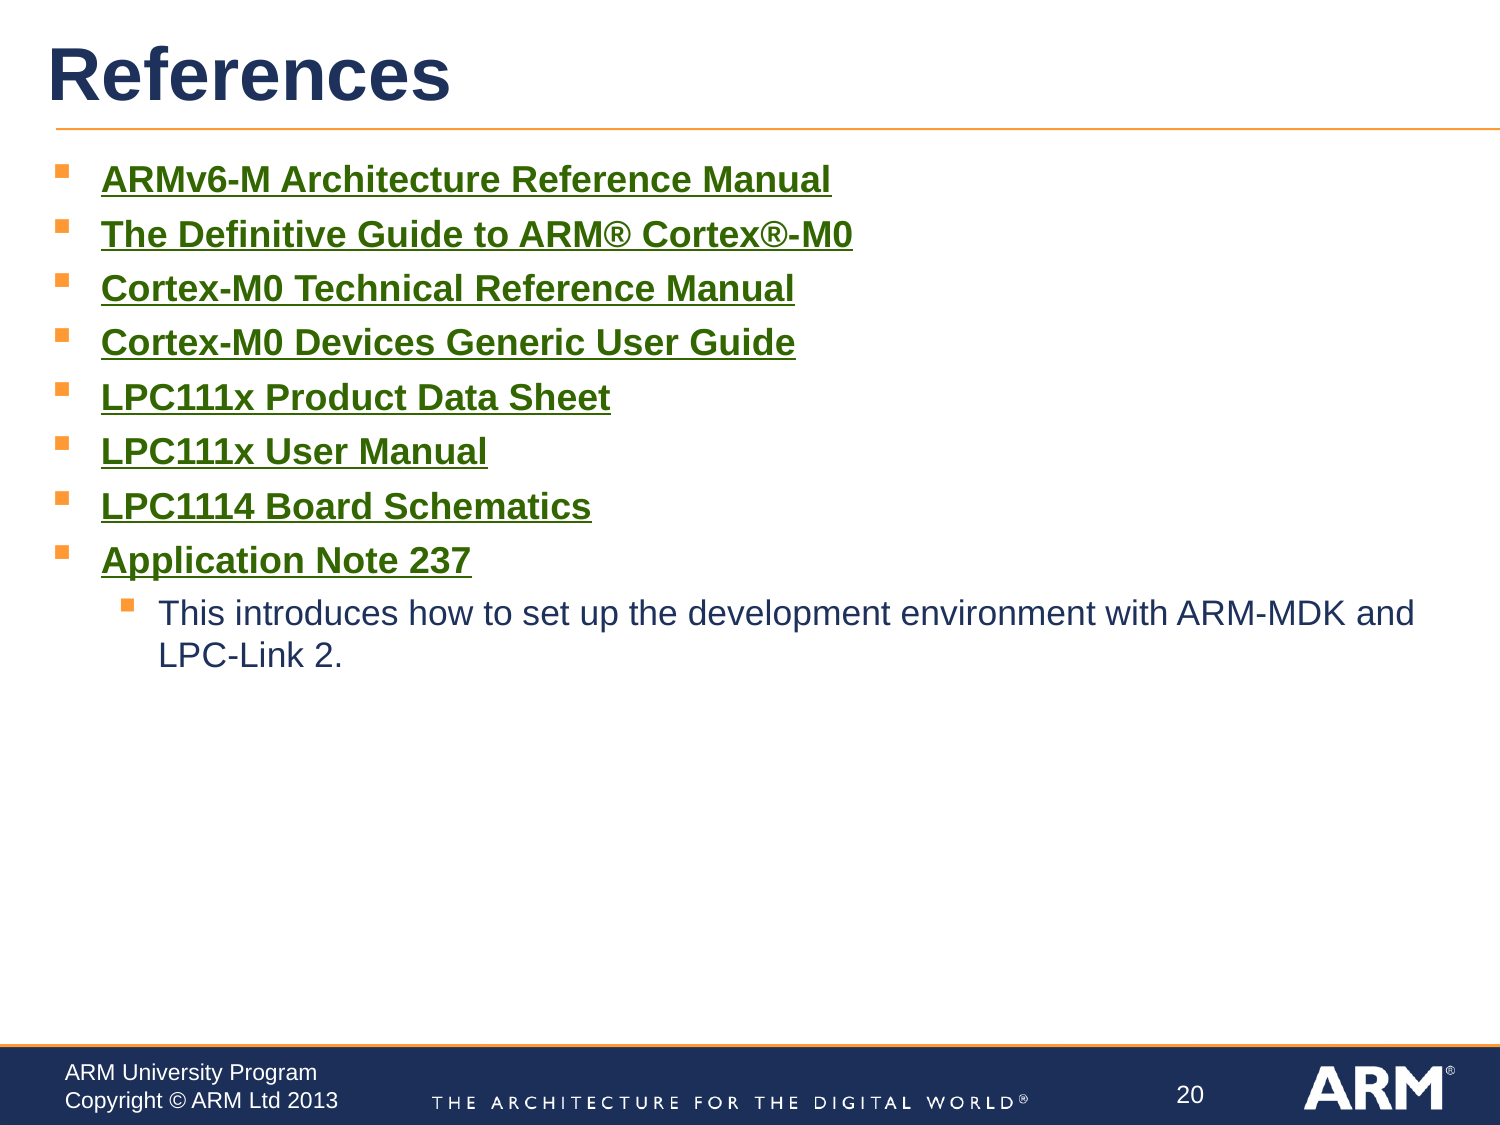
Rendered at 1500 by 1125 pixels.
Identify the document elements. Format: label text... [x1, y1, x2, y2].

picture [0, 1048, 1500, 1125]
title References [34, 1, 1500, 141]
list ARMv6-M Architecture Reference Manual The Definitive Guide to ARM® Cortex®-M0 Cortex-M0 Technical Reference Manual Cortex-M0 Devices Generic User Guide LPC111x Product Data Sheet LPC111x User Manual LPC1114 Board Schematics Application Note 237 This introduces how to set up the development environment with ARM-MDK and LPC-Link 2. [38, 148, 1500, 1039]
